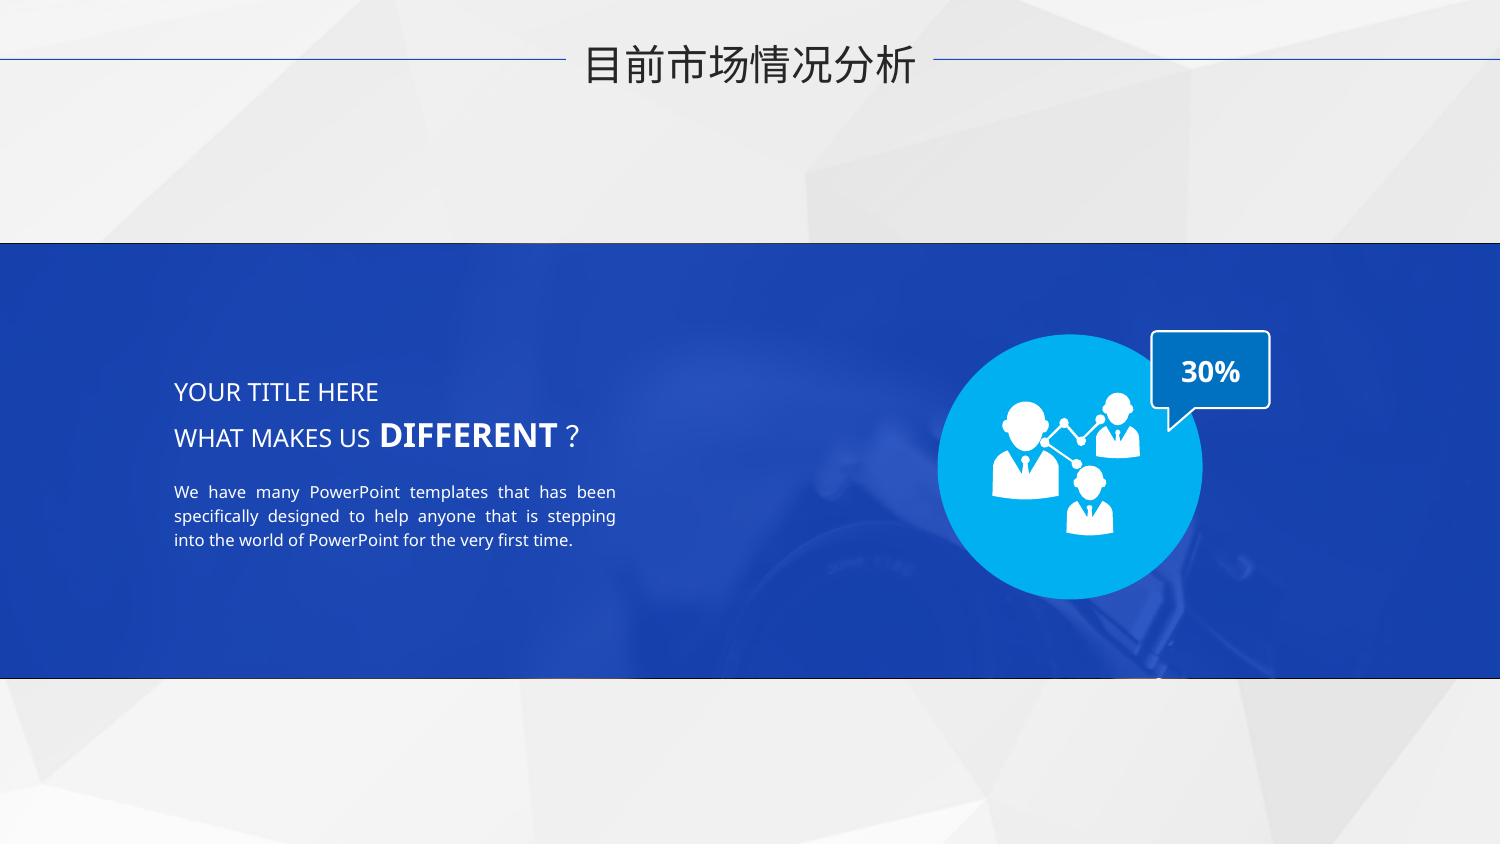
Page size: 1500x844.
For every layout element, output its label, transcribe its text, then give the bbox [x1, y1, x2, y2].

picture [0, 0, 1500, 243]
picture [0, 679, 1500, 844]
text_box 30% [1166, 345, 1256, 396]
text_box 目前市场情况分析 [568, 31, 932, 97]
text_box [992, 392, 1140, 536]
text_box [1151, 331, 1270, 431]
text_box [0, 243, 1500, 678]
text_box YOUR TITLE HERE WHAT MAKES US DIFFERENT？ We have many PowerPoint templates that has been specifically designed to help anyone that is stepping into the world of PowerPoint for the very first time. [159, 362, 632, 557]
text_box [937, 334, 1203, 600]
